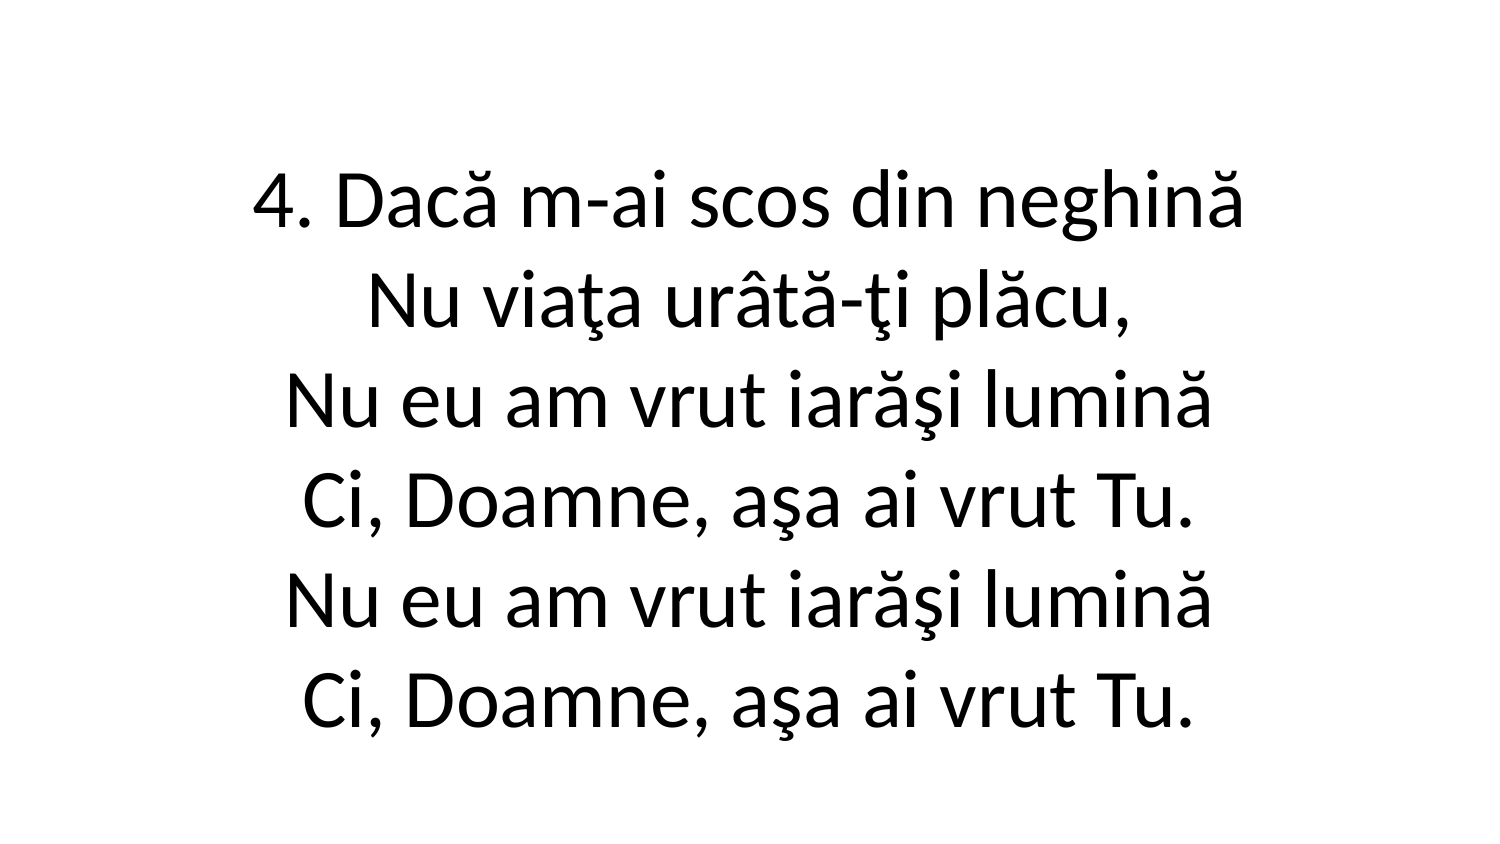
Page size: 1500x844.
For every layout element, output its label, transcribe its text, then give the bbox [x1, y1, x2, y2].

text_box 4. Dacă m-ai scos din neghină Nu viaţa urâtă-ţi plăcu, Nu eu am vrut iarăşi lumină Ci, Doamne, aşa ai vrut Tu. Nu eu am vrut iarăşi lumină Ci, Doamne, aşa ai vrut Tu. [237, 92, 1263, 752]
